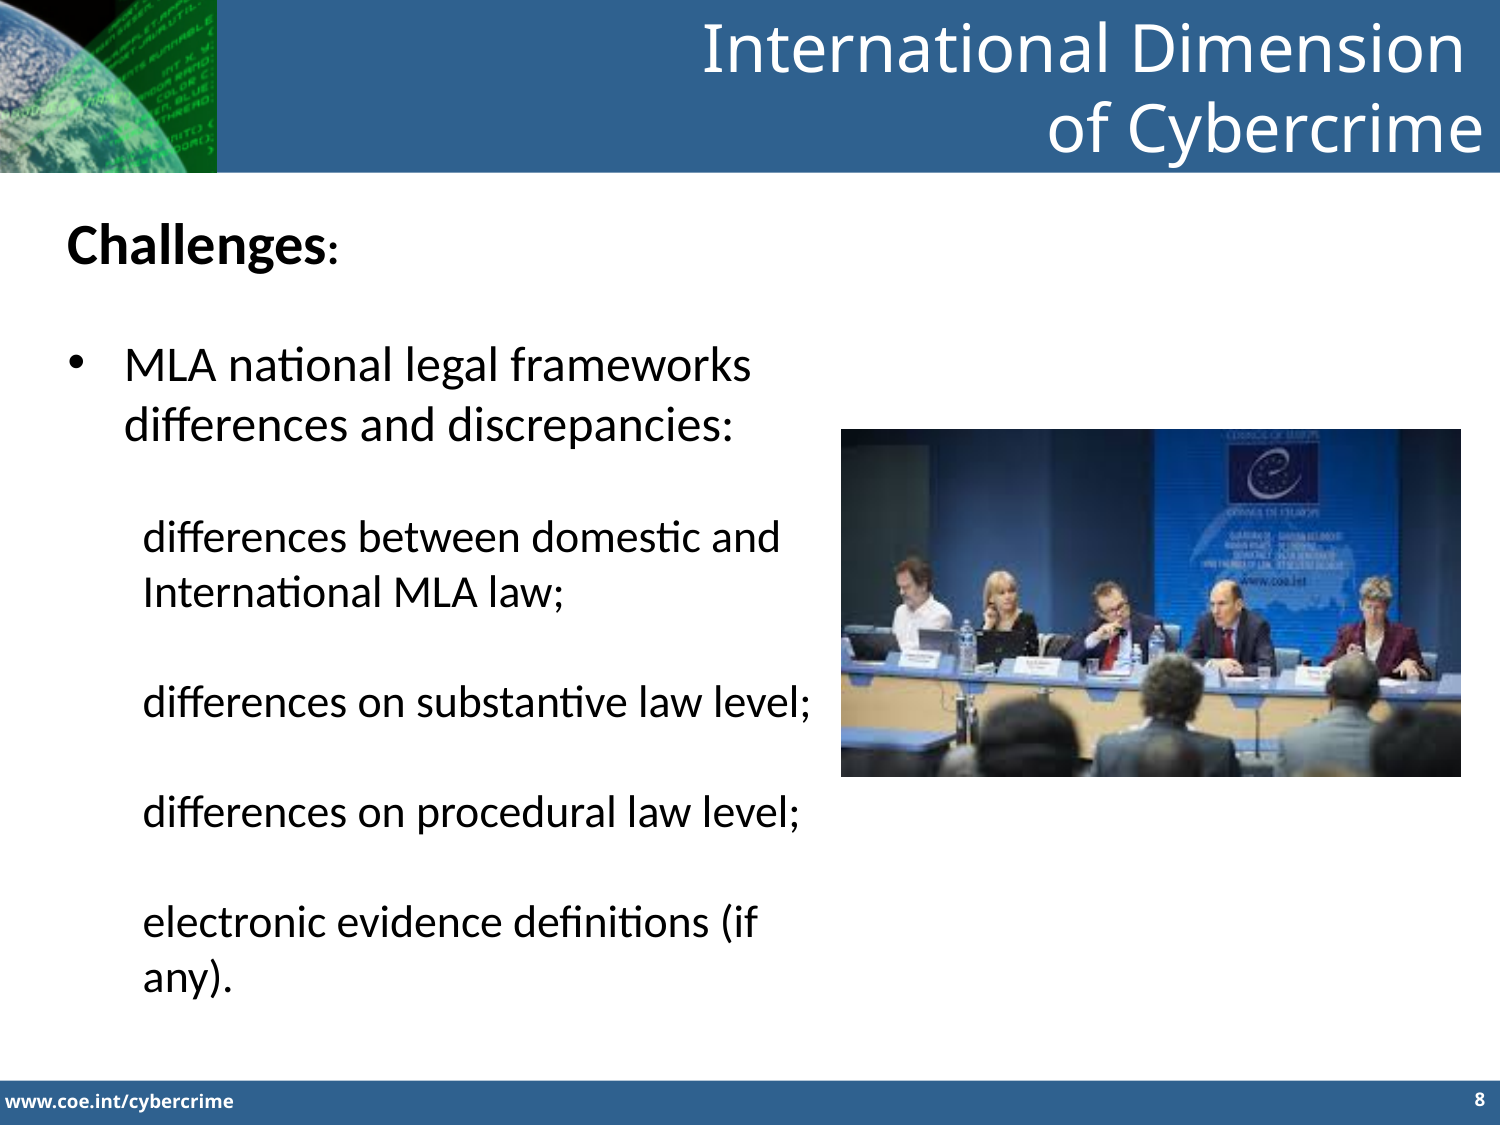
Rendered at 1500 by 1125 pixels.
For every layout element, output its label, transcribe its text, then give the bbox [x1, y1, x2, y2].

text_box Challenges: MLA national legal frameworks differences and discrepancies: differences between domestic and International MLA law; differences on substantive law level; differences on procedural law level; electronic evidence definitions (if any). [52, 199, 842, 1009]
text_box International Dimension of Cybercrime [329, 9, 1500, 162]
slide_number 8 [1149, 1079, 1500, 1125]
picture [841, 429, 1461, 777]
picture [0, 1, 217, 173]
